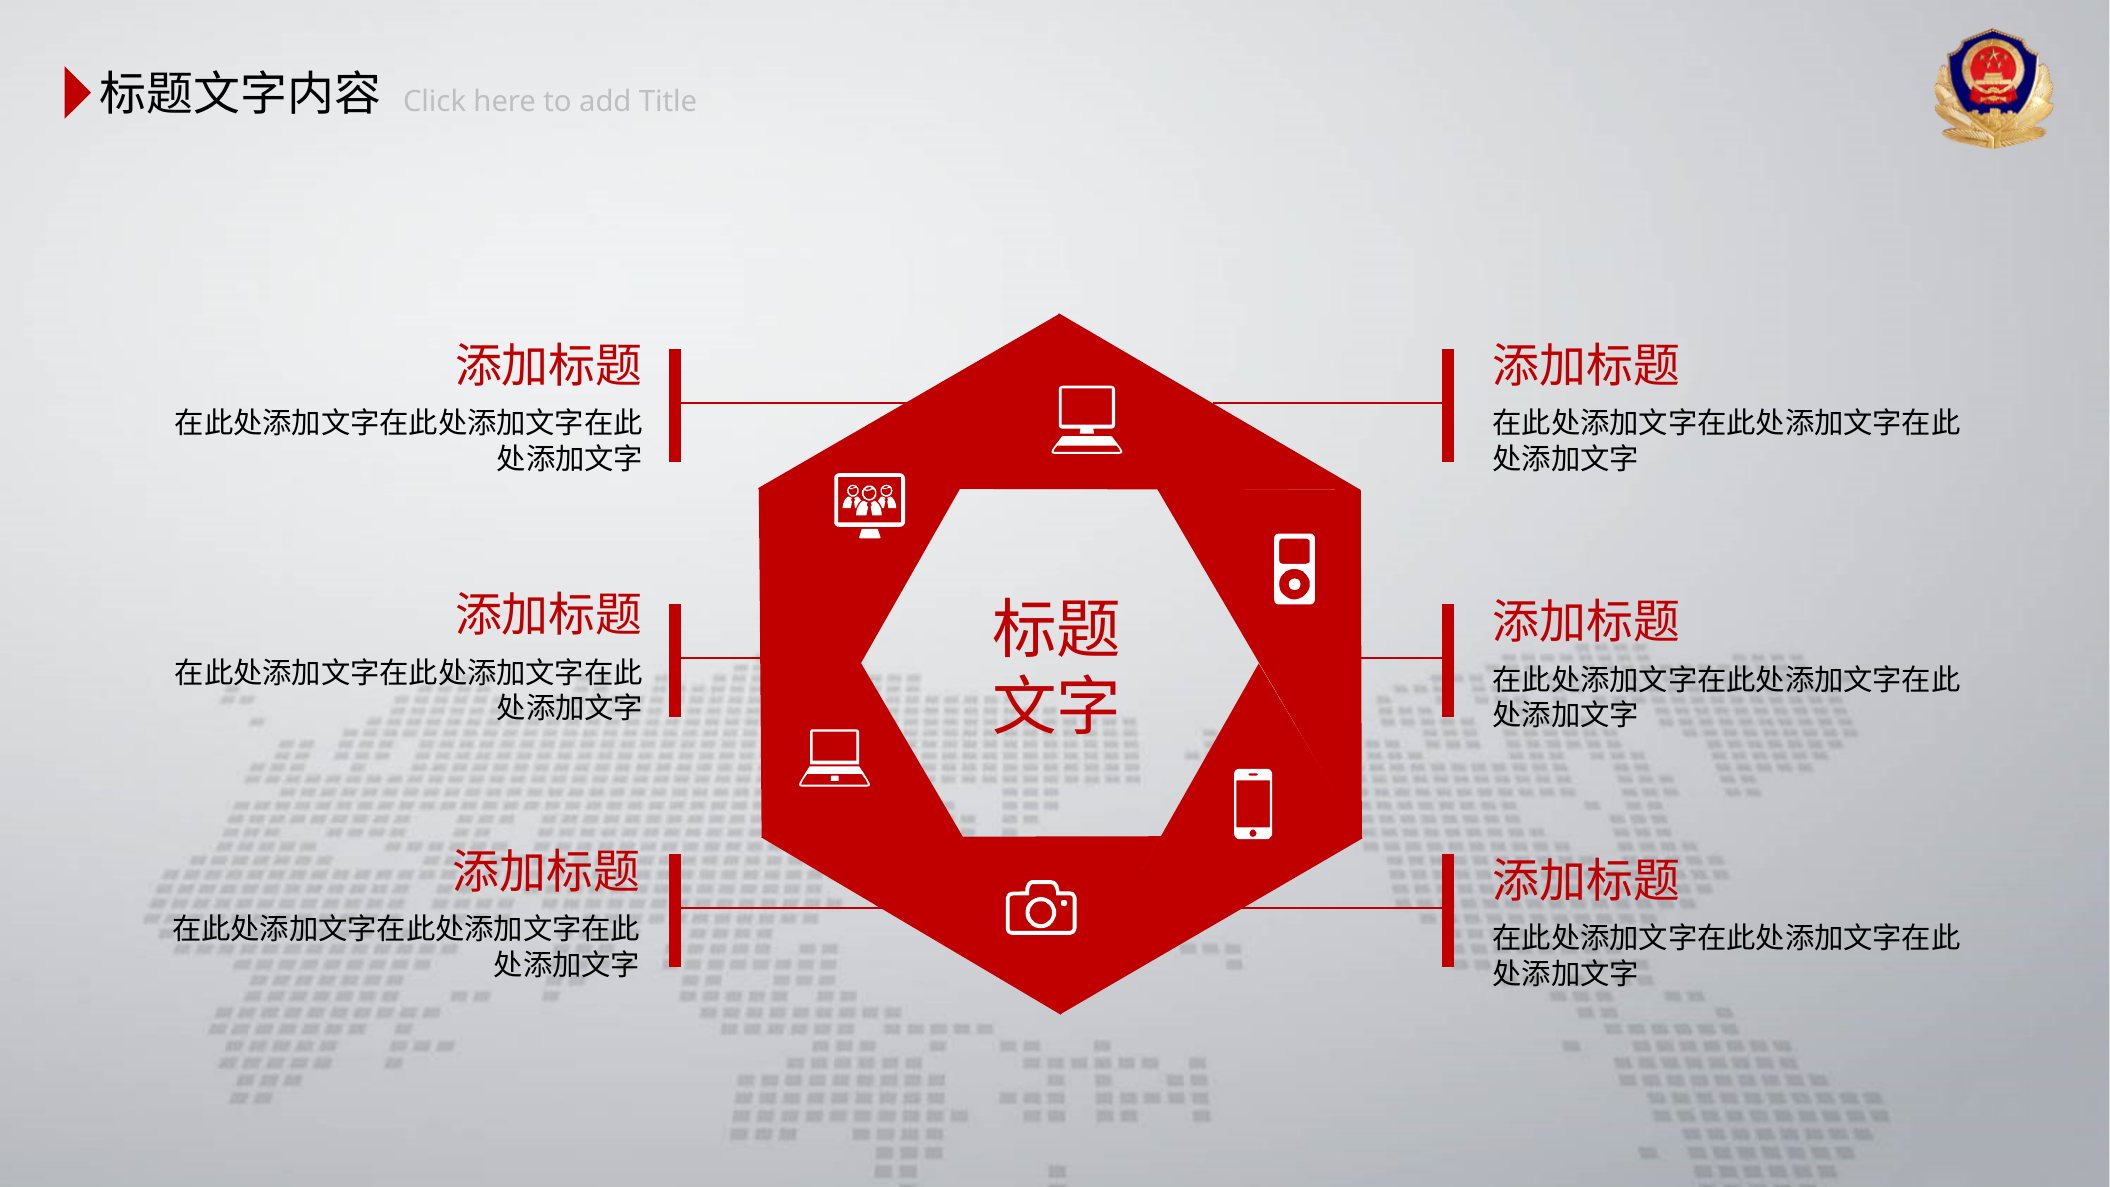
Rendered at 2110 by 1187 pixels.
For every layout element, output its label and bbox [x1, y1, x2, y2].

picture [0, 0, 2110, 1187]
text_box [145, 327, 909, 990]
text_box [1212, 327, 1988, 999]
text_box [64, 55, 721, 128]
text_box [698, 244, 1423, 1085]
